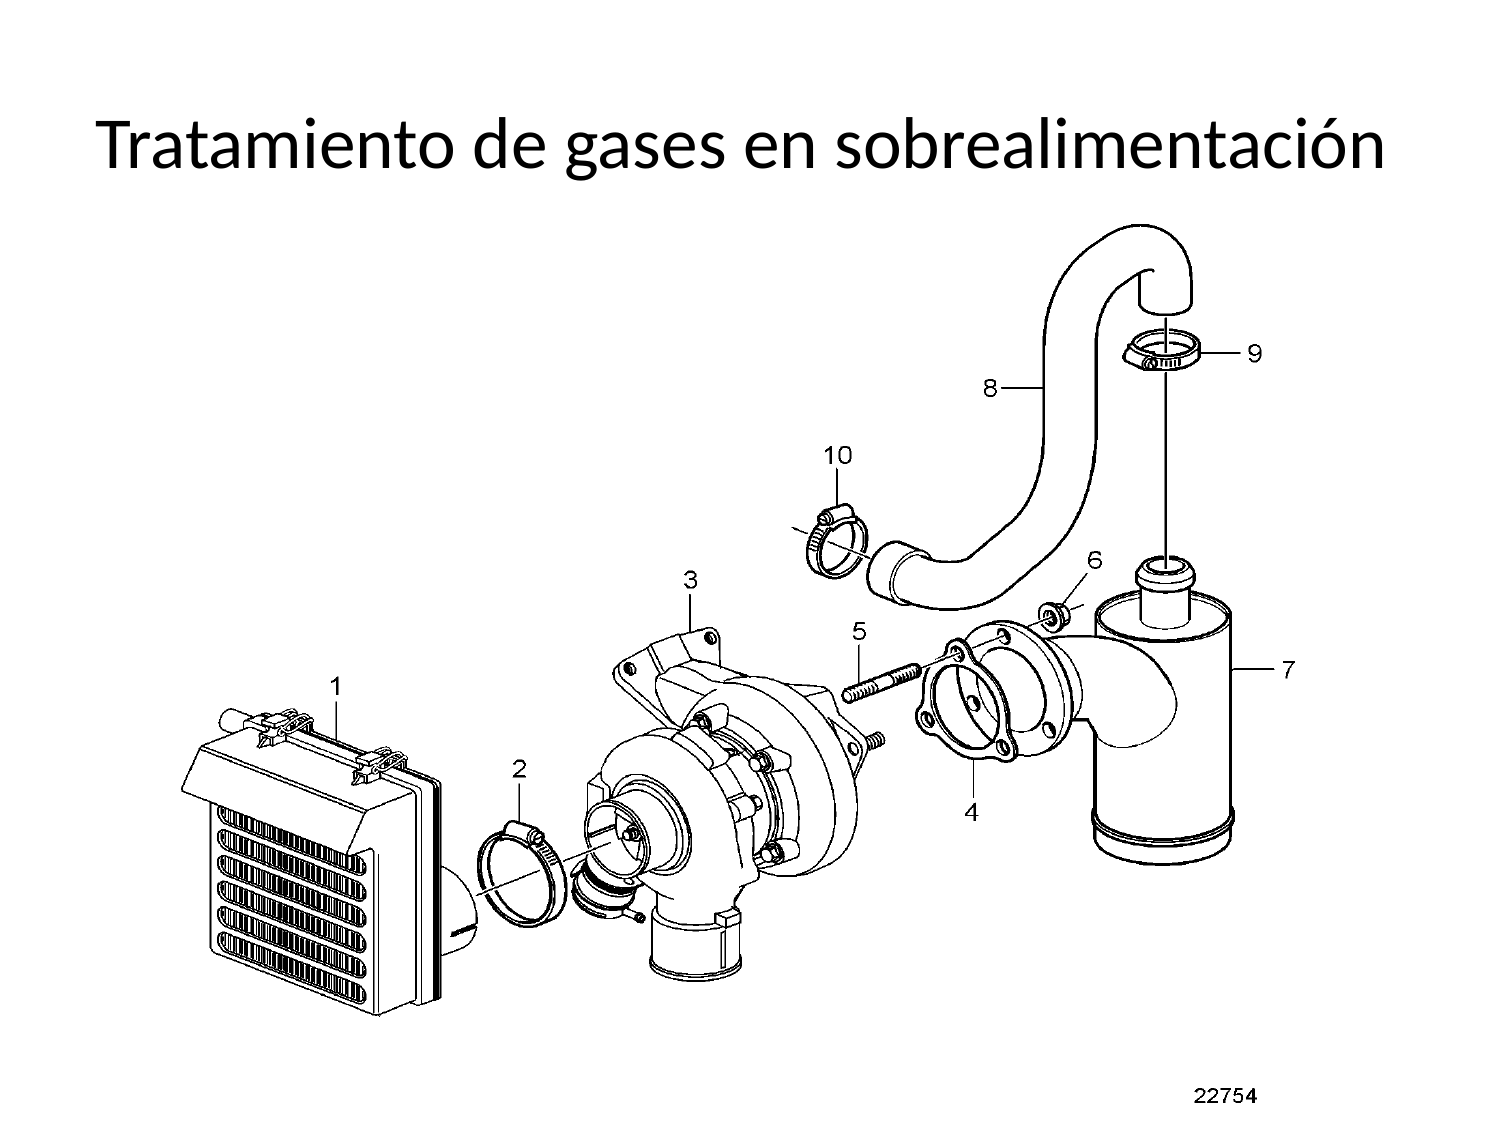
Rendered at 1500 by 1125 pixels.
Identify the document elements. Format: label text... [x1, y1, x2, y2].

title Tratamiento de gases en sobrealimentación [75, 45, 1425, 233]
picture [147, 223, 1341, 1125]
